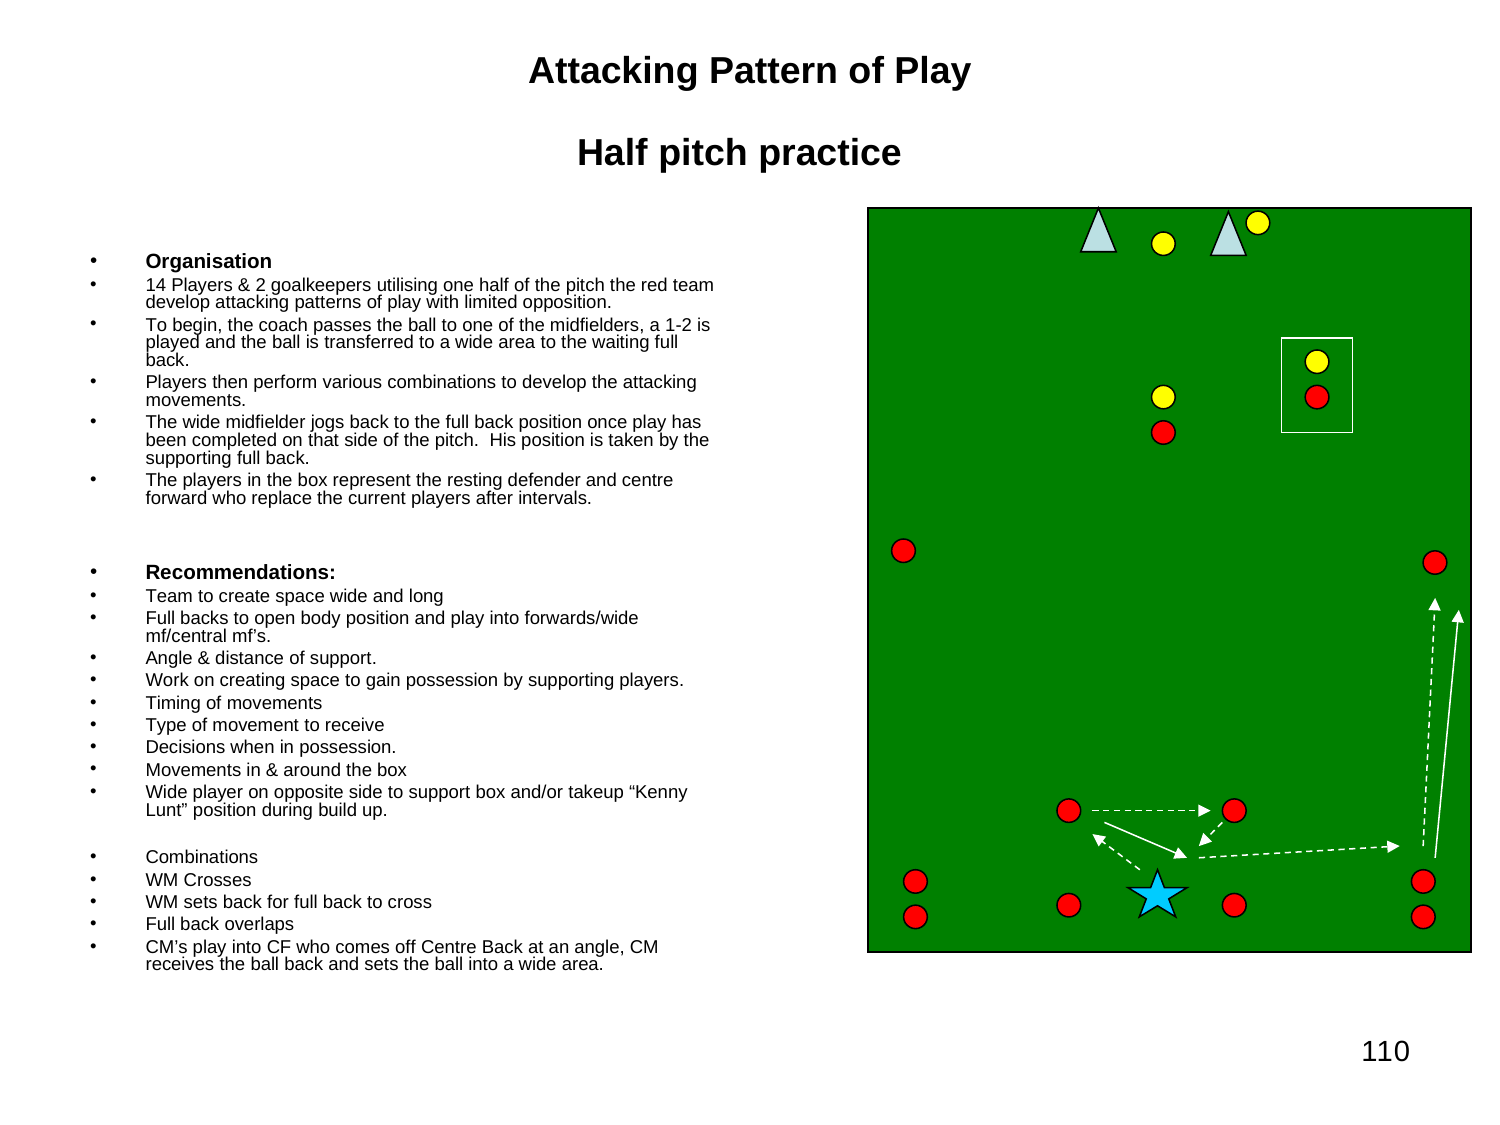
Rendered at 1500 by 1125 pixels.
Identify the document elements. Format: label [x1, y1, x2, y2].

text_box [868, 208, 1471, 953]
title [75, 0, 1425, 185]
list [75, 245, 738, 988]
text_box [1074, 1024, 1425, 1103]
